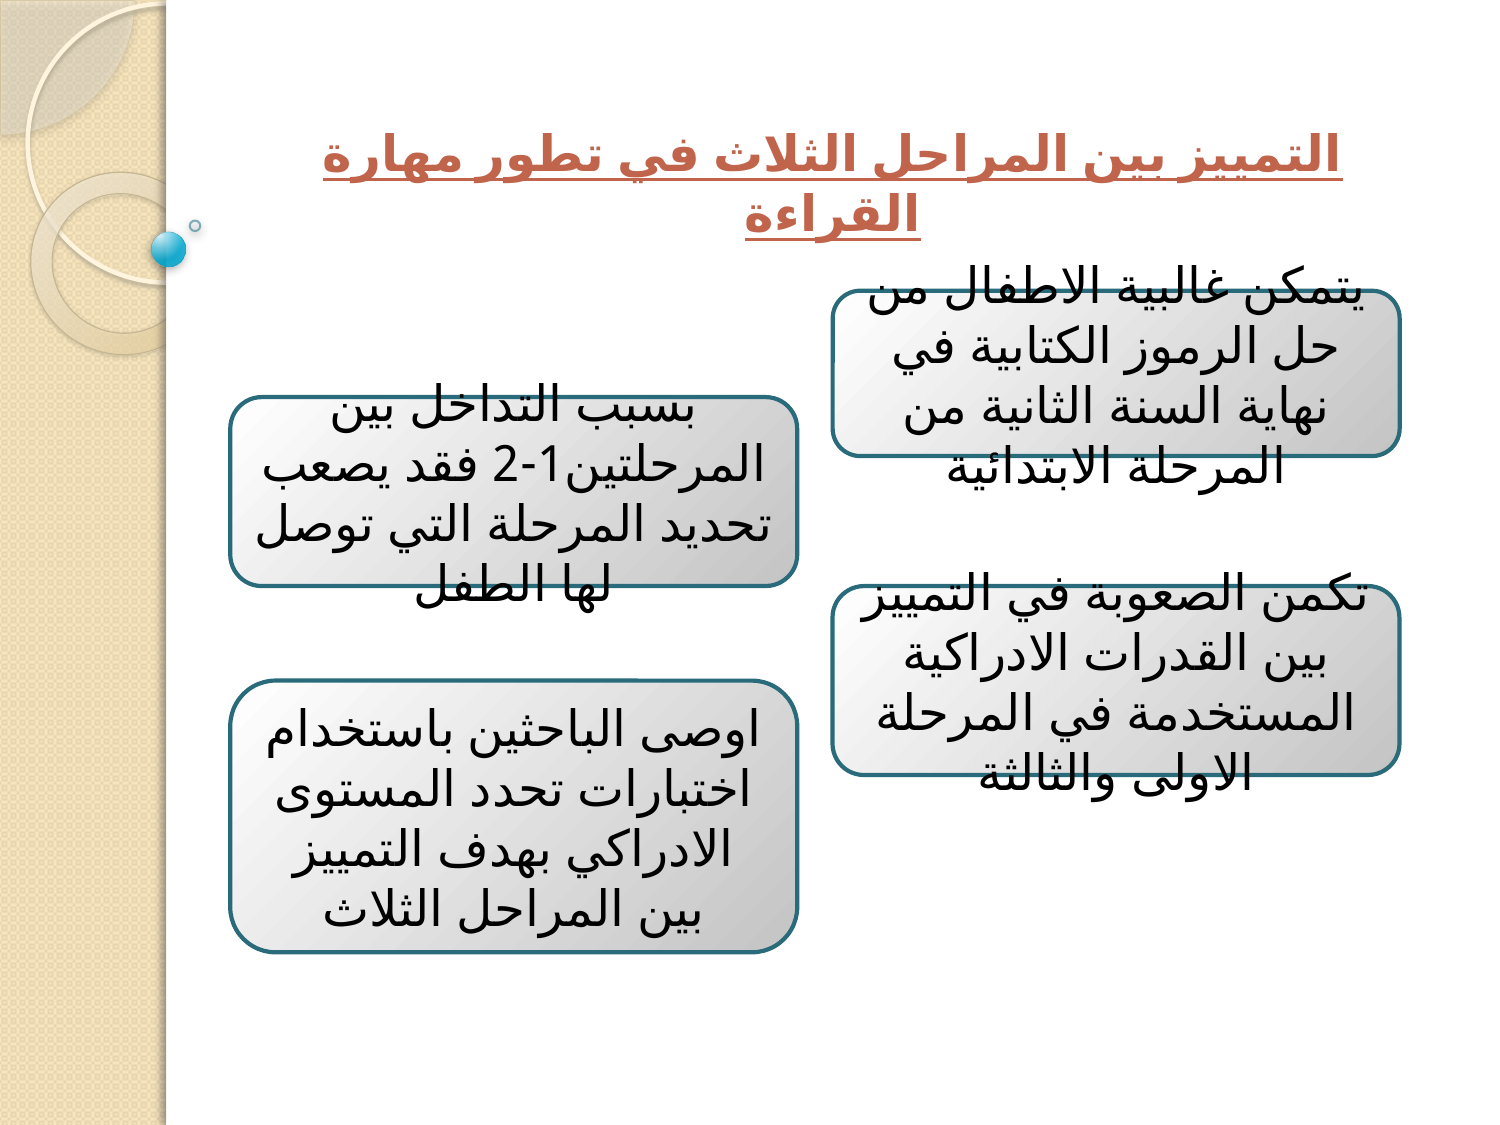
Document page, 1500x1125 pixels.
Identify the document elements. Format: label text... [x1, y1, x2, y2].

text_box اوصى الباحثين باستخدام اختبارات تحدد المستوى الادراكي بهدف التمييز بين المراحل الثلاث [228, 678, 800, 955]
text_box يتمكن غالبية الاطفال من حل الرموز الكتابية في نهاية السنة الثانية من المرحلة الابتدائية [830, 288, 1402, 459]
text_box تكمن الصعوبة في التمييز بين القدرات الادراكية المستخدمة في المرحلة الاولى والثالثة [830, 583, 1402, 778]
text_box بسبب التداخل بين المرحلتين1-2 فقد يصعب تحديد المرحلة التي توصل لها الطفل [228, 394, 800, 589]
text_box التمييز بين المراحل الثلاث في تطور مهارة القراءة [230, 113, 1435, 249]
